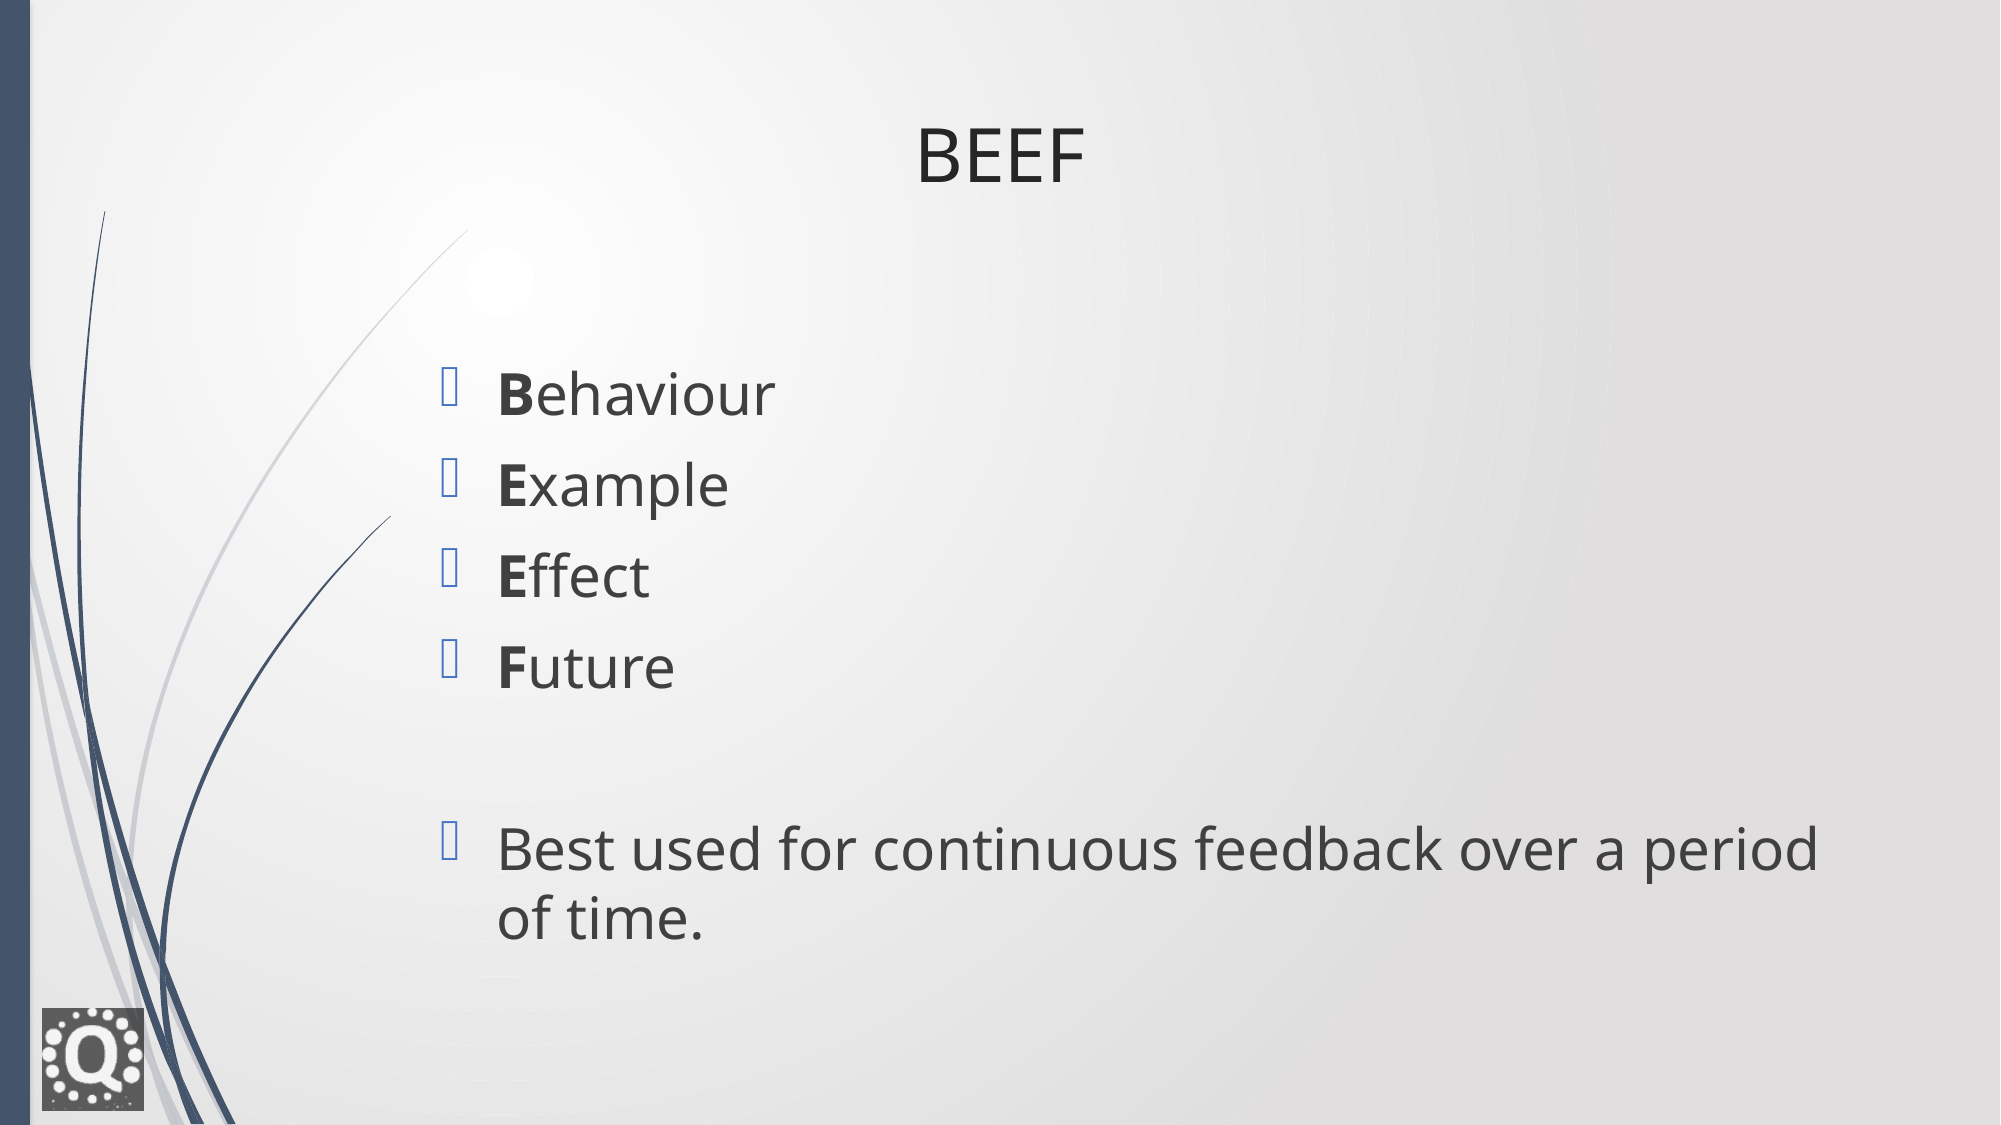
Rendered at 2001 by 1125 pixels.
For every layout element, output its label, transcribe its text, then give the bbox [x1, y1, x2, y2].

list Behaviour Example Effect Future Best used for continuous feedback over a period of time. [424, 350, 1888, 970]
title BEEF [269, 99, 1731, 310]
picture [42, 1008, 144, 1111]
